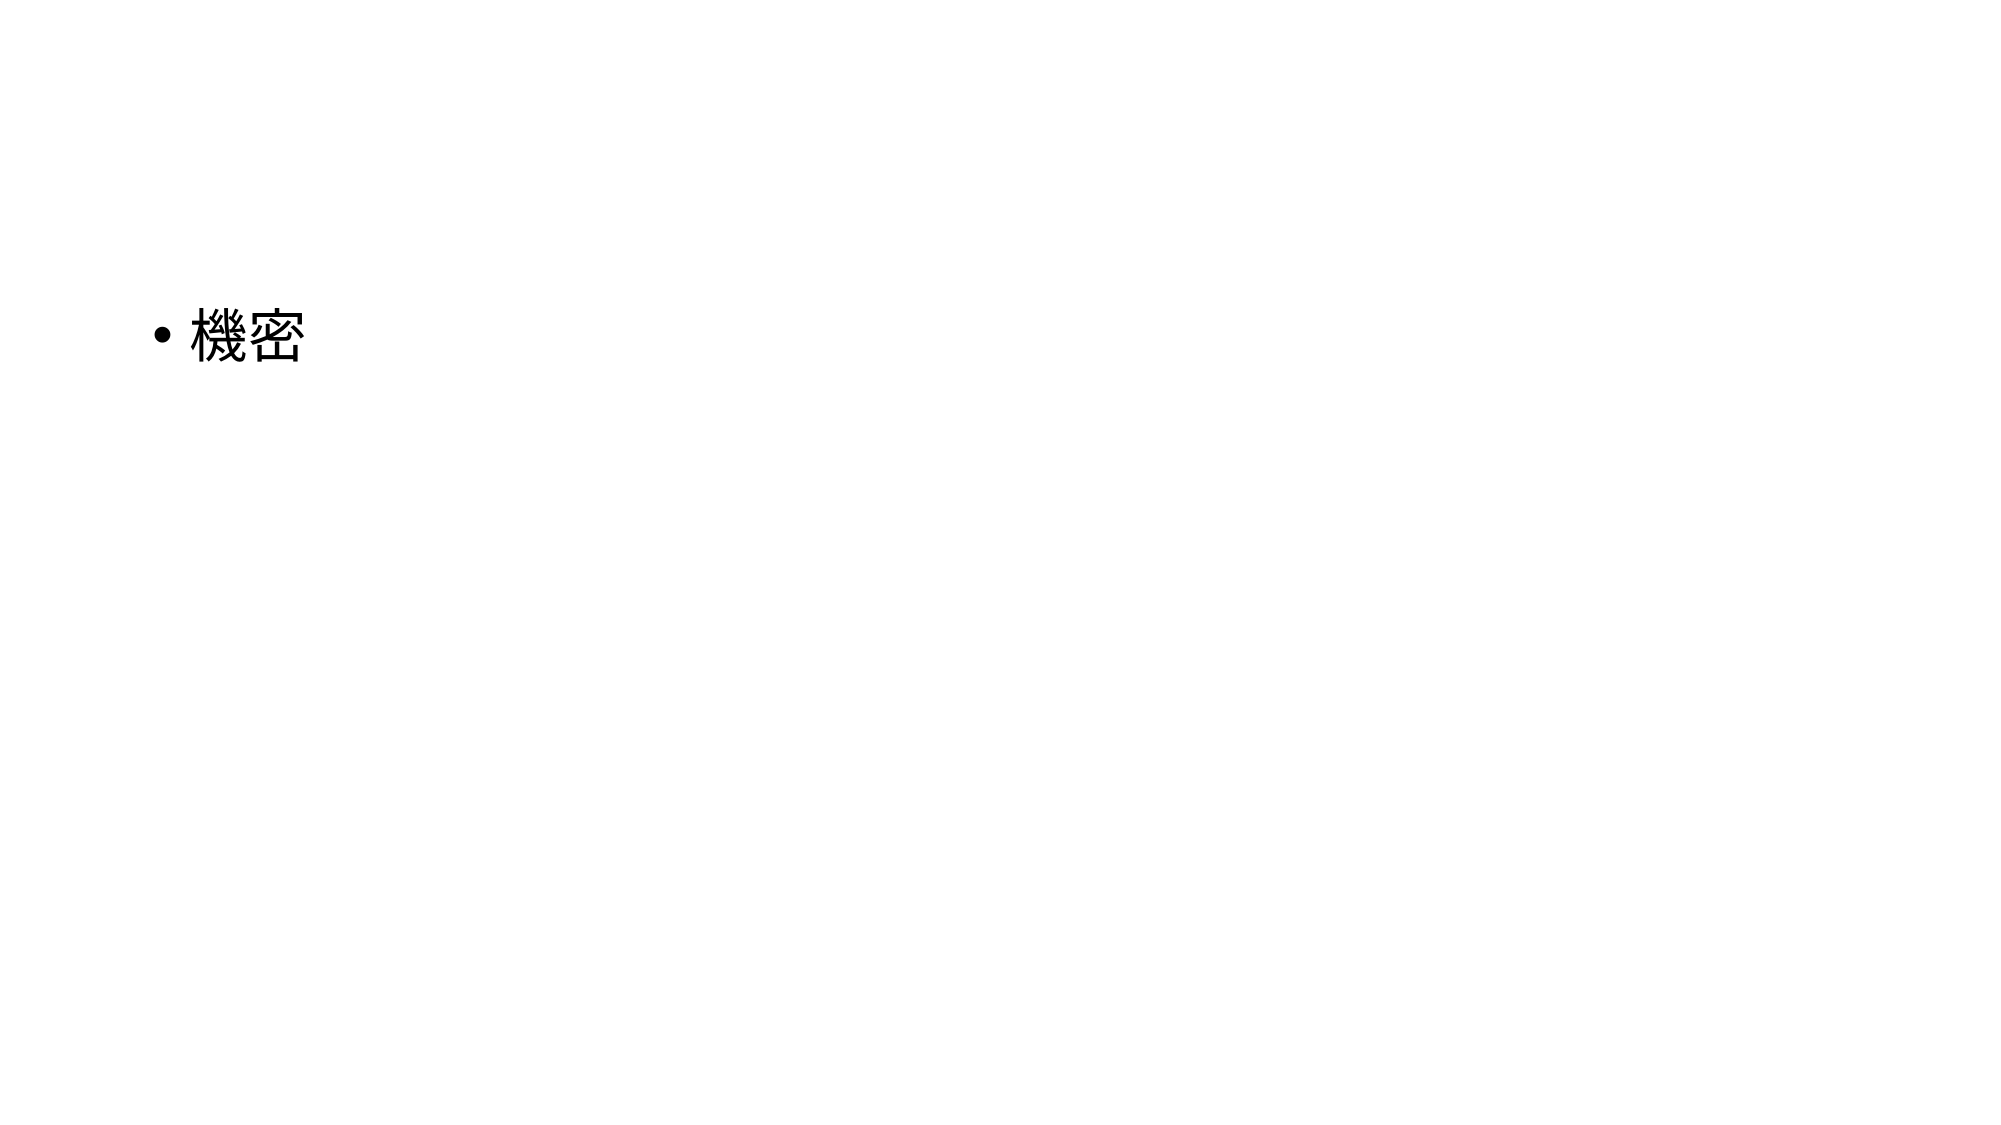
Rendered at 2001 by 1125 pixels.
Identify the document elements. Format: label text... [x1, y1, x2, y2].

list 機密 [137, 299, 1863, 1014]
